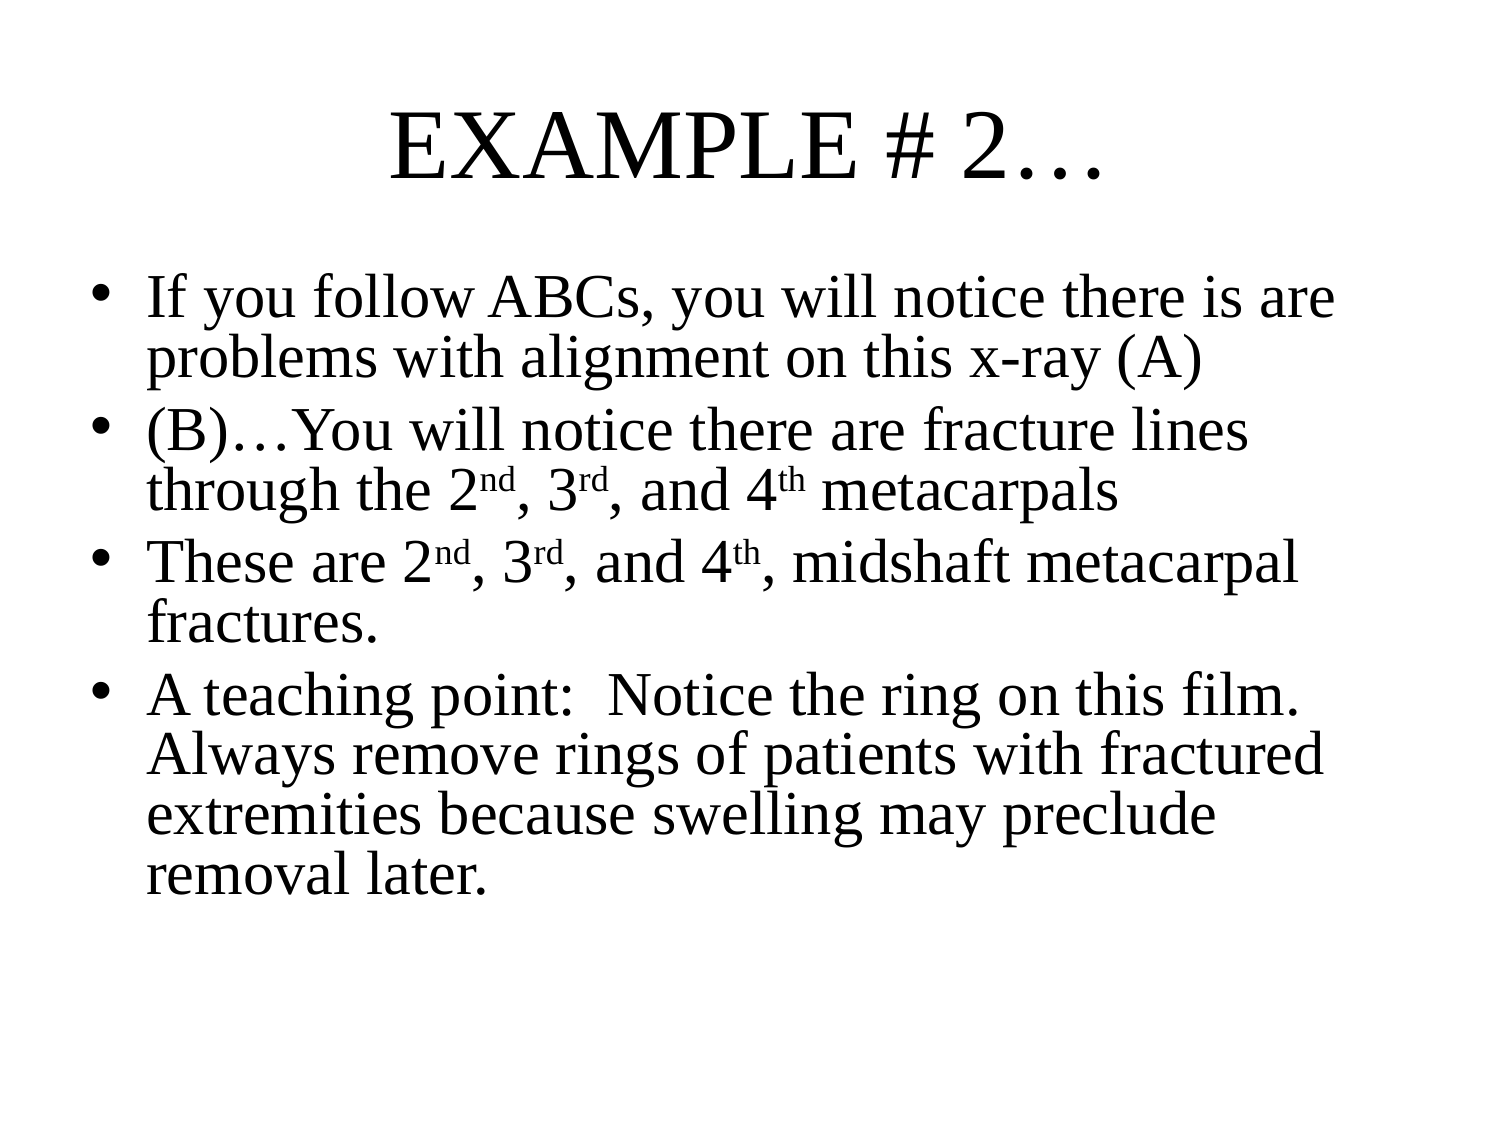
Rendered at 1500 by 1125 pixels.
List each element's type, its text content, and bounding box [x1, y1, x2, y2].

title EXAMPLE # 2… [75, 45, 1425, 233]
list If you follow ABCs, you will notice there is are problems with alignment on this x-ray (A) (B)…You will notice there are fracture lines through the 2nd, 3rd, and 4th metacarpals These are 2nd, 3rd, and 4th, midshaft metacarpal fractures. A teaching point: Notice the ring on this film. Always remove rings of patients with fractured extremities because swelling may preclude removal later. [75, 262, 1425, 1005]
